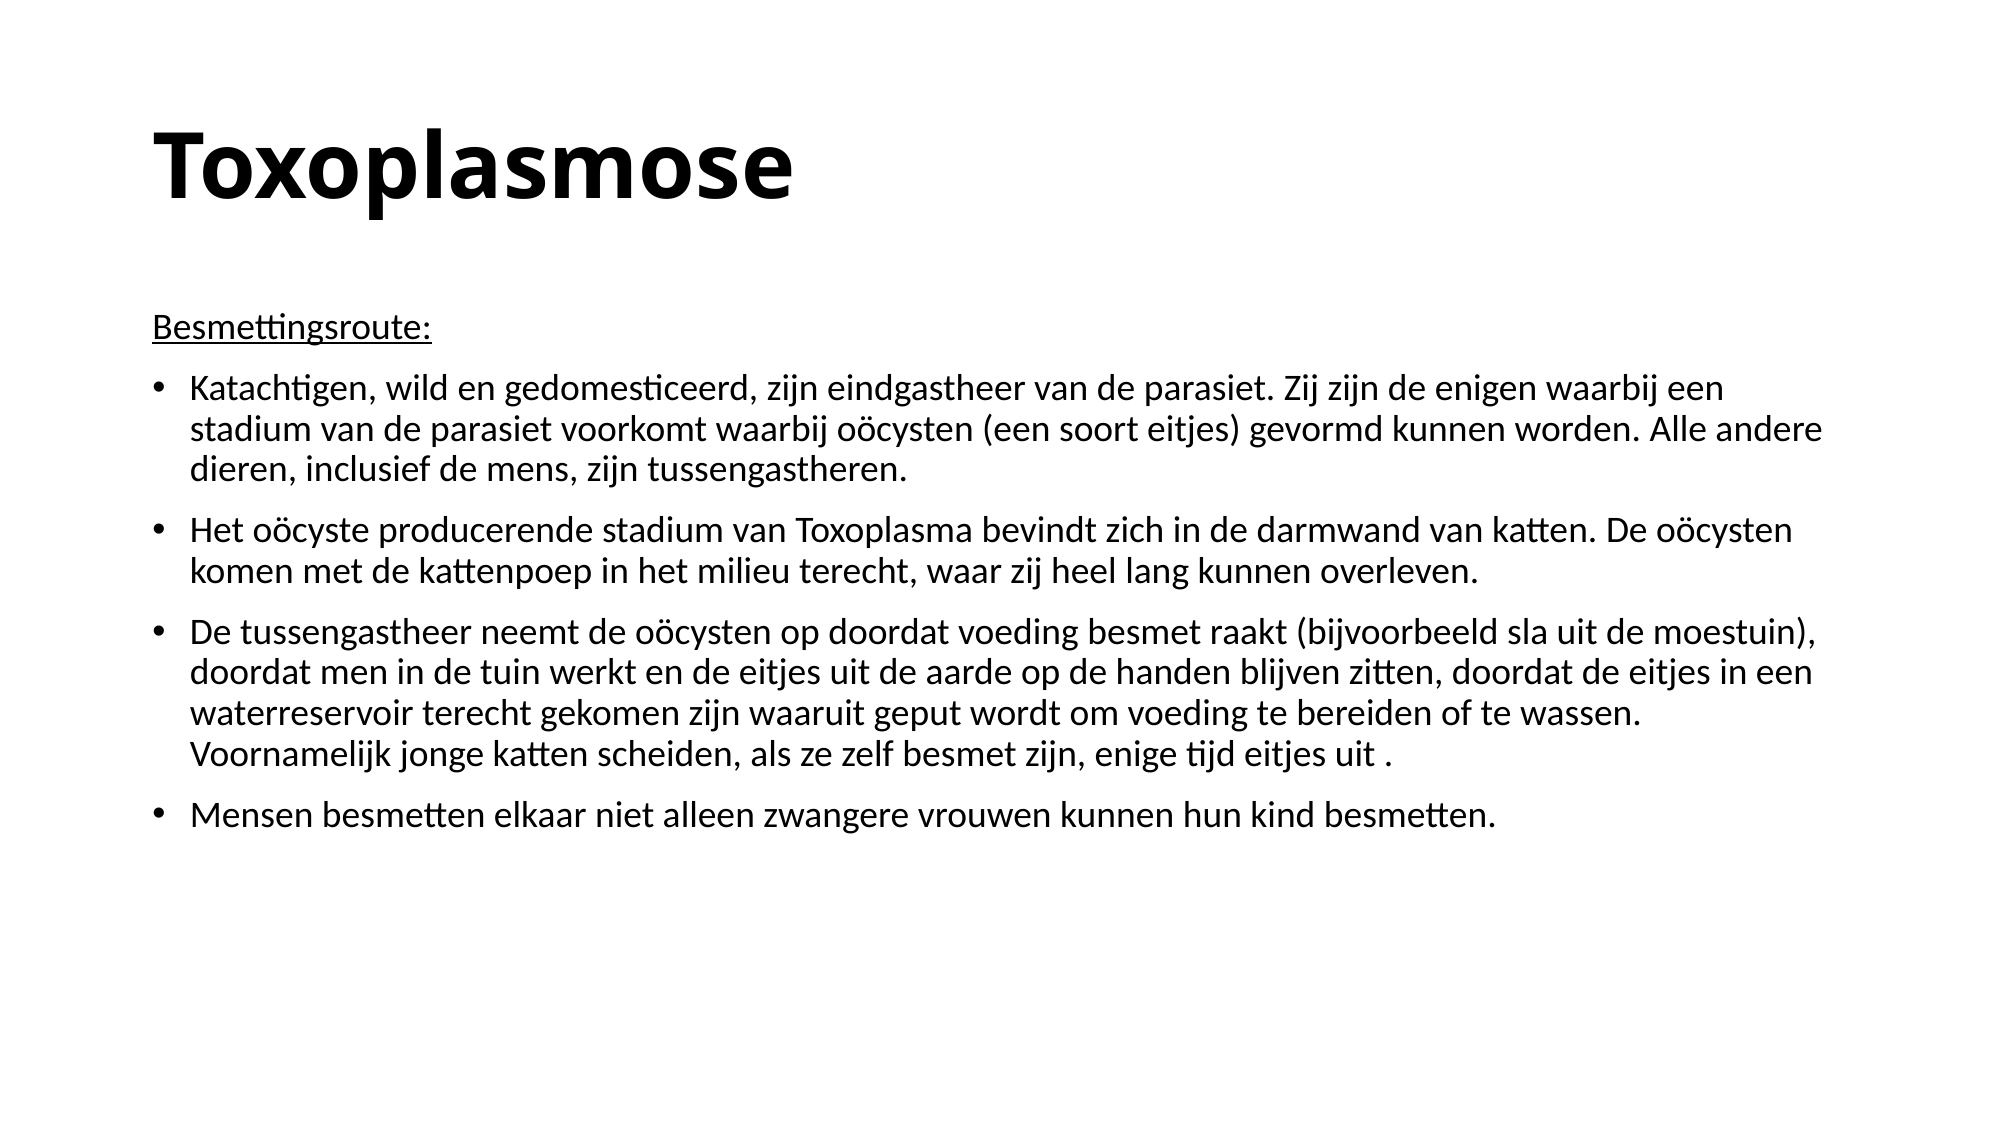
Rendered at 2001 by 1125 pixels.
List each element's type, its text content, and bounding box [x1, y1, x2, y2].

list Besmettingsroute: Katachtigen, wild en gedomesticeerd, zijn eindgastheer van de parasiet. Zij zijn de enigen waarbij een stadium van de parasiet voorkomt waarbij oöcysten (een soort eitjes) gevormd kunnen worden. Alle andere dieren, inclusief de mens, zijn tussengastheren. Het oöcyste producerende stadium van Toxoplasma bevindt zich in de darmwand van katten. De oöcysten komen met de kattenpoep in het milieu terecht, waar zij heel lang kunnen overleven. De tussengastheer neemt de oöcysten op doordat voeding besmet raakt (bijvoorbeeld sla uit de moestuin), doordat men in de tuin werkt en de eitjes uit de aarde op de handen blijven zitten, doordat de eitjes in een waterreservoir terecht gekomen zijn waaruit geput wordt om voeding te bereiden of te wassen. Voornamelijk jonge katten scheiden, als ze zelf besmet zijn, enige tijd eitjes uit . Mensen besmetten elkaar niet alleen zwangere vrouwen kunnen hun kind besmetten. [137, 299, 1863, 1014]
title Toxoplasmose [137, 59, 1863, 278]
